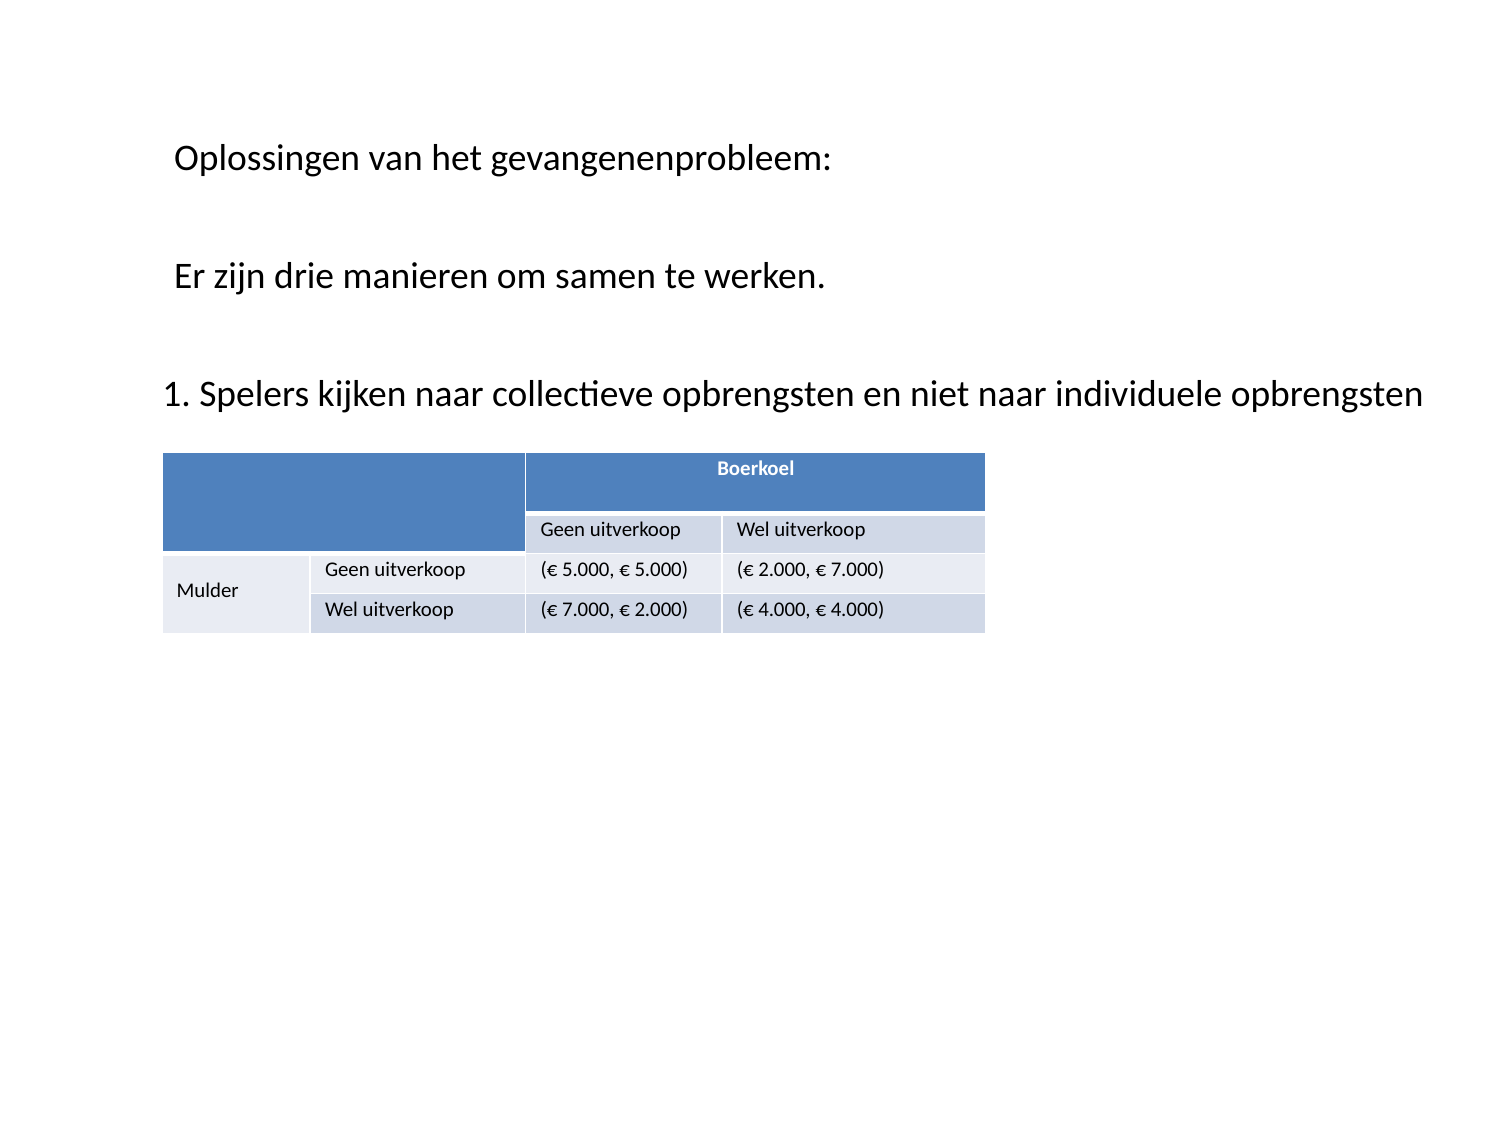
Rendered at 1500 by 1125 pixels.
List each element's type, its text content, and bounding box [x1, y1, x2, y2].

table_cell Wel uitverkoop [723, 516, 985, 553]
table_cell (€ 5.000, € 5.000) [526, 554, 721, 593]
text_box 1. Spelers kijken naar collectieve opbrengsten en niet naar individuele opbrengsten [147, 361, 1483, 422]
table_cell Geen uitverkoop [311, 556, 525, 593]
table_header Boerkoel [526, 453, 985, 511]
table_header [163, 453, 525, 551]
table_cell Geen uitverkoop [526, 516, 721, 553]
table_cell (€ 4.000, € 4.000) [723, 594, 985, 633]
table_cell (€ 2.000, € 7.000) [723, 554, 985, 593]
text_box Er zijn drie manieren om samen te werken. [159, 243, 1034, 304]
table_cell (€ 7.000, € 2.000) [526, 594, 721, 633]
table_cell Mulder [163, 556, 309, 633]
text_box Oplossingen van het gevangenenprobleem: [159, 125, 1306, 186]
table_cell Wel uitverkoop [311, 594, 525, 633]
